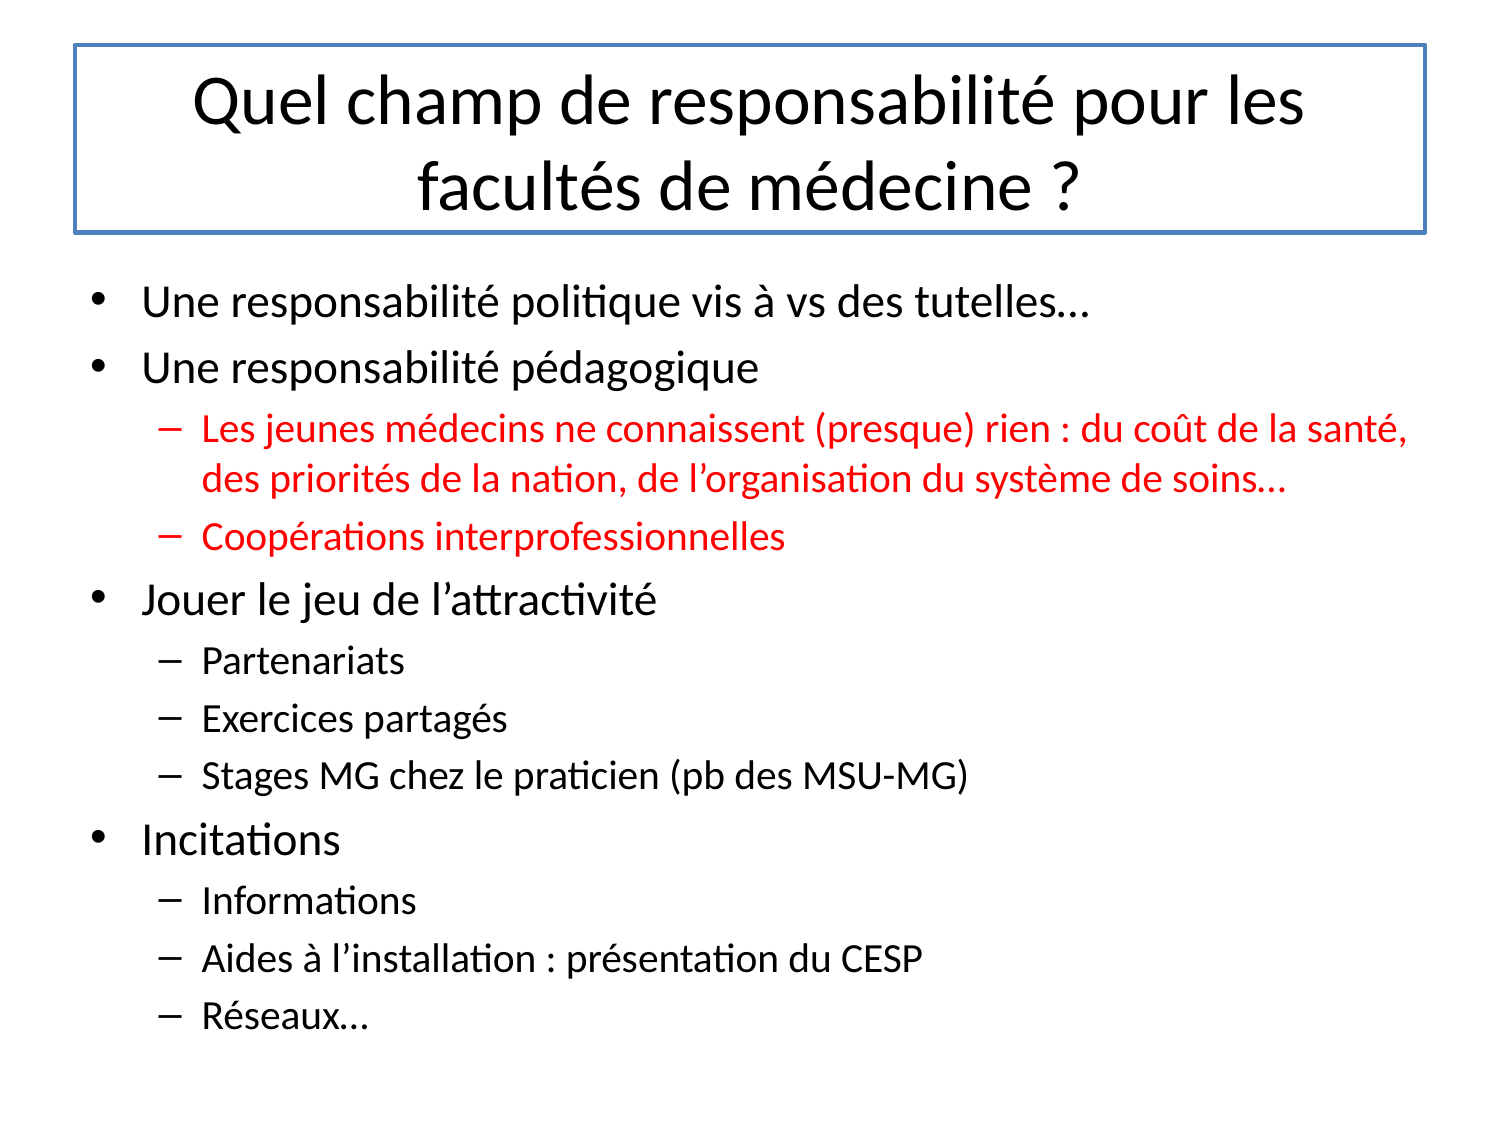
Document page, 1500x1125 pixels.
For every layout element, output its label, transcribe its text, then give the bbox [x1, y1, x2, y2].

list Une responsabilité politique vis à vs des tutelles… Une responsabilité pédagogique Les jeunes médecins ne connaissent (presque) rien : du coût de la santé, des priorités de la nation, de l’organisation du système de soins… Coopérations interprofessionnelles Jouer le jeu de l’attractivité Partenariats Exercices partagés Stages MG chez le praticien (pb des MSU-MG) Incitations Informations Aides à l’installation : présentation du CESP Réseaux… [75, 262, 1425, 1094]
title Quel champ de responsabilité pour les facultés de médecine ? [75, 45, 1425, 233]
